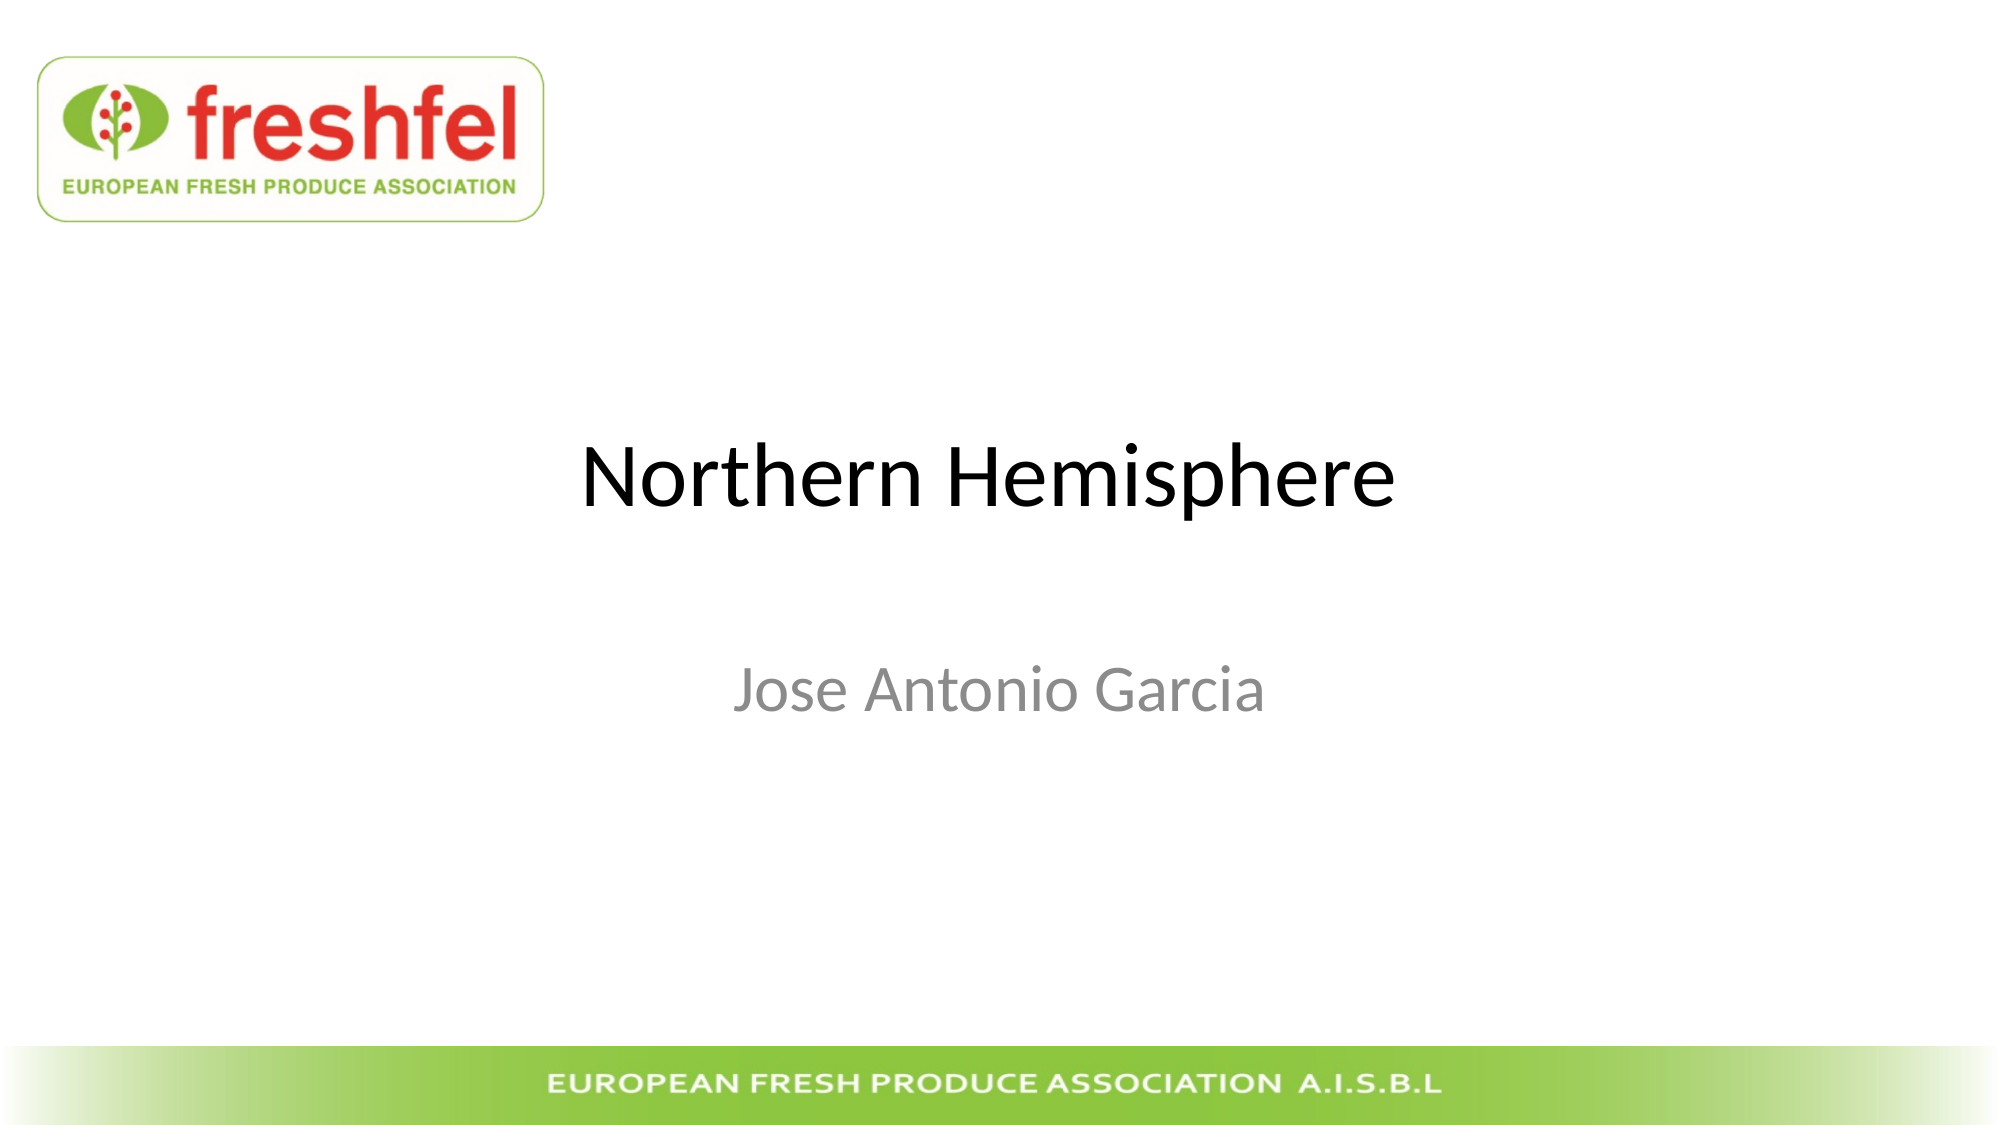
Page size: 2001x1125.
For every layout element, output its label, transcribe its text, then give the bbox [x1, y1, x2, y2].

title Northern Hemisphere [149, 349, 1851, 591]
picture [35, 55, 545, 223]
picture [0, 1046, 2000, 1125]
subtitle Jose Antonio Garcia [299, 637, 1701, 926]
